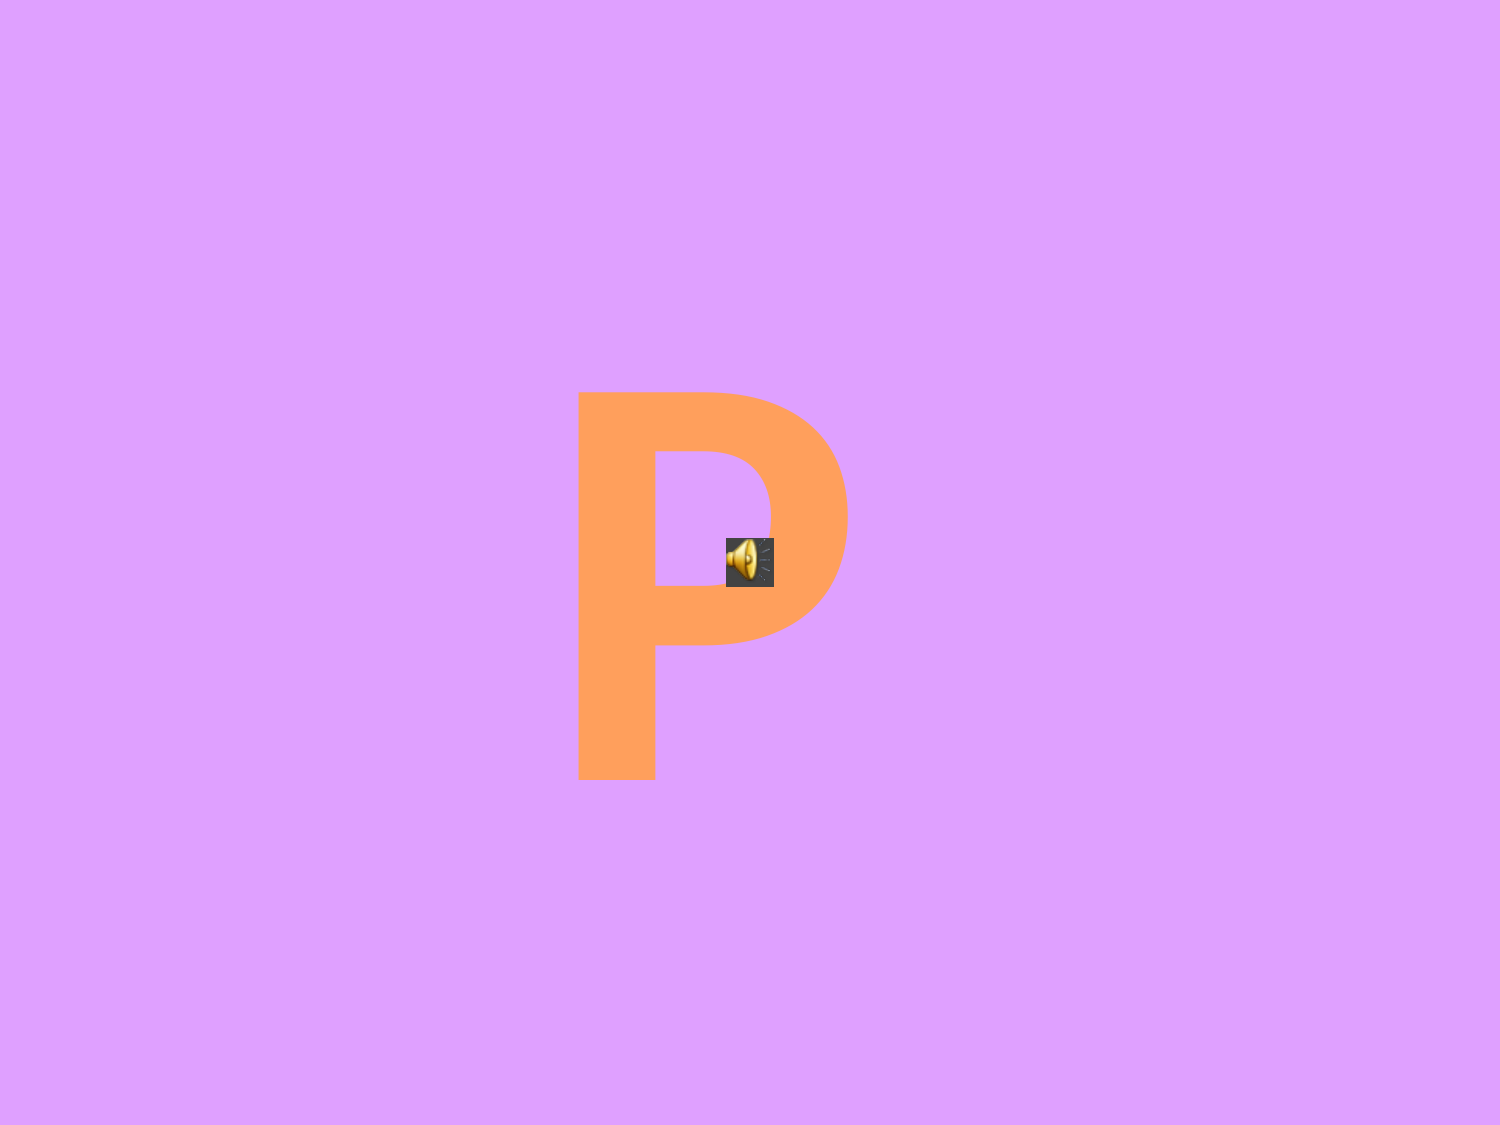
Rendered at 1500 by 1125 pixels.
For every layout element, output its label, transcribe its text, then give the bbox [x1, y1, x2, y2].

text_box P [530, 174, 879, 908]
picture [724, 537, 776, 588]
